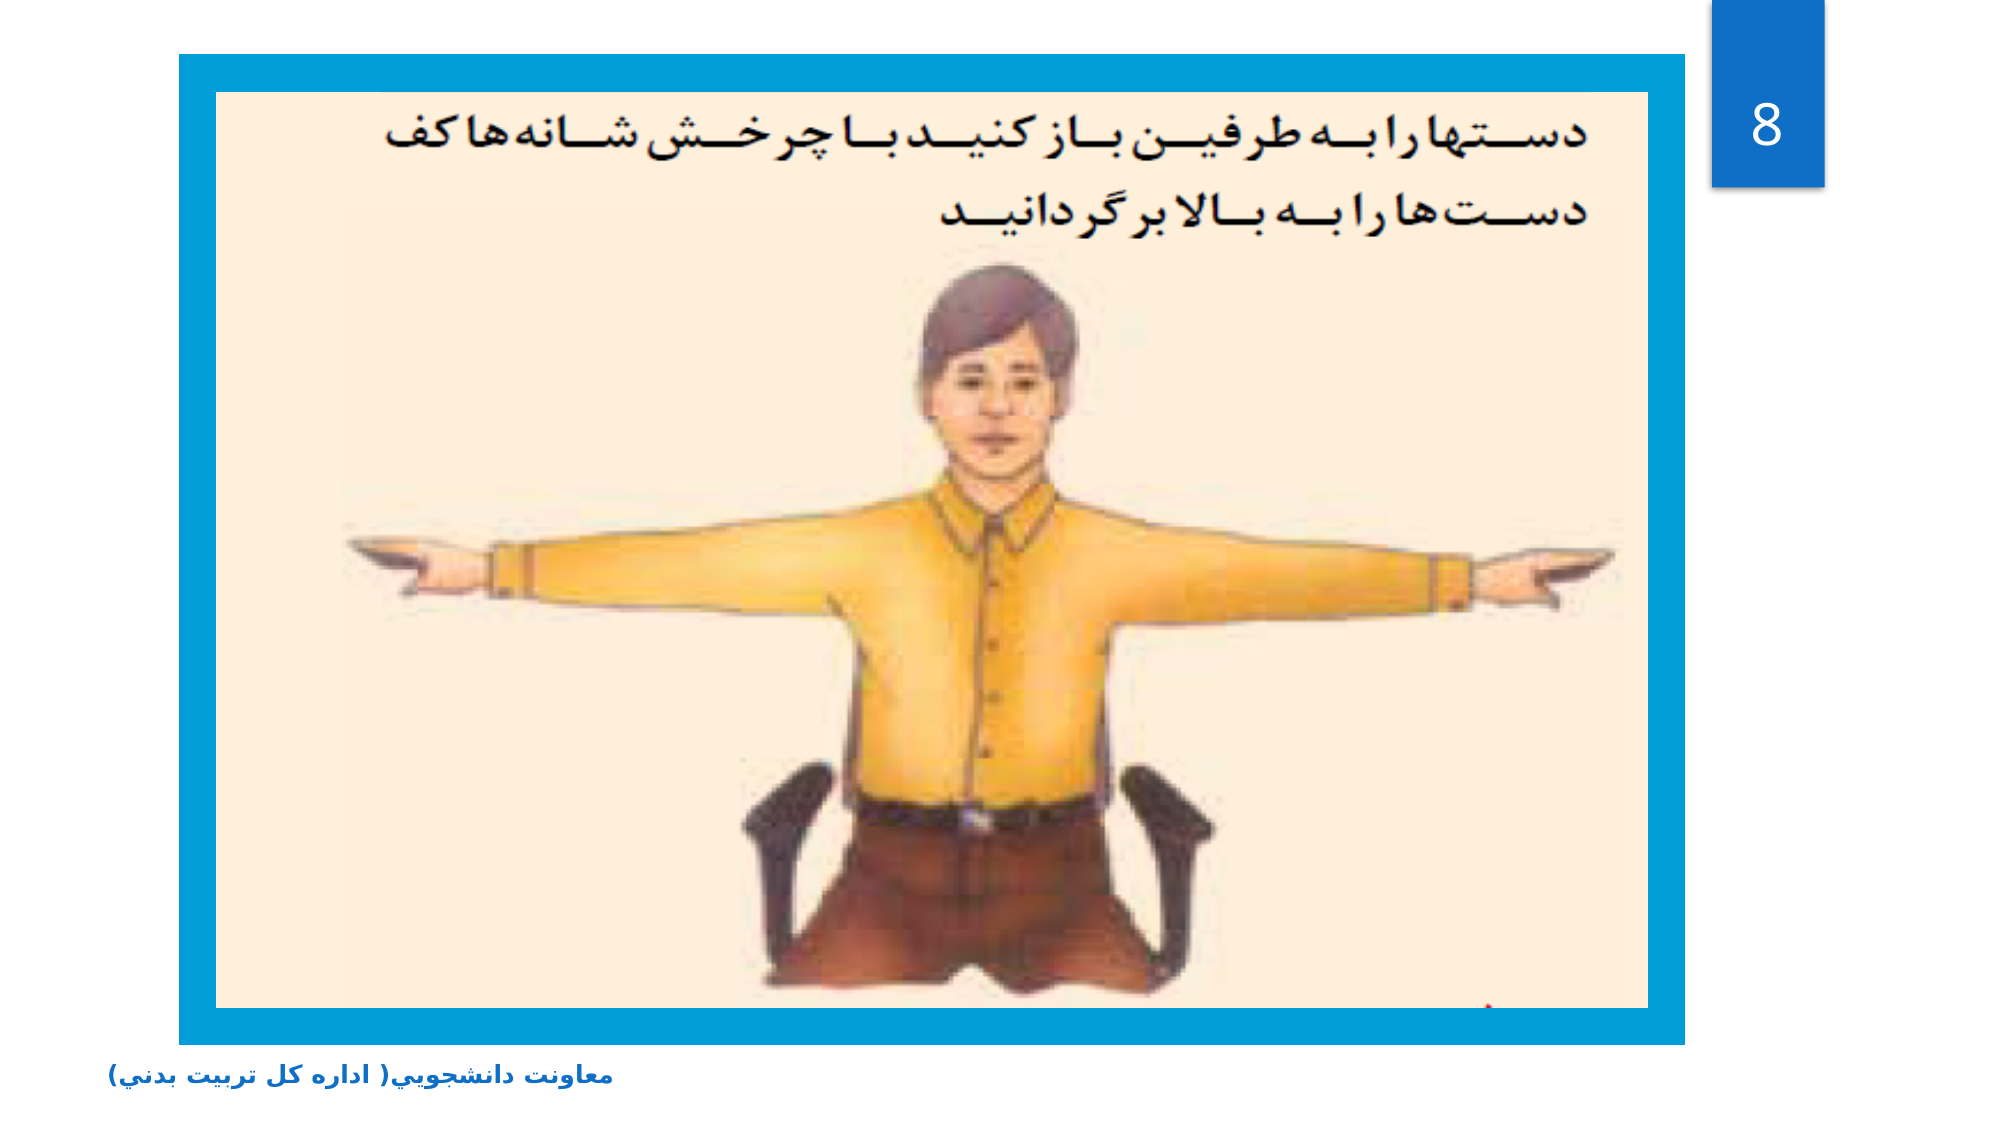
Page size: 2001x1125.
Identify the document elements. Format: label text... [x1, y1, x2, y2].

picture [217, 93, 1647, 1007]
footer معاونت دانشجويي( اداره كل تربيت بدني) [92, 1048, 726, 1099]
slide_number 8 [1698, 48, 1836, 175]
